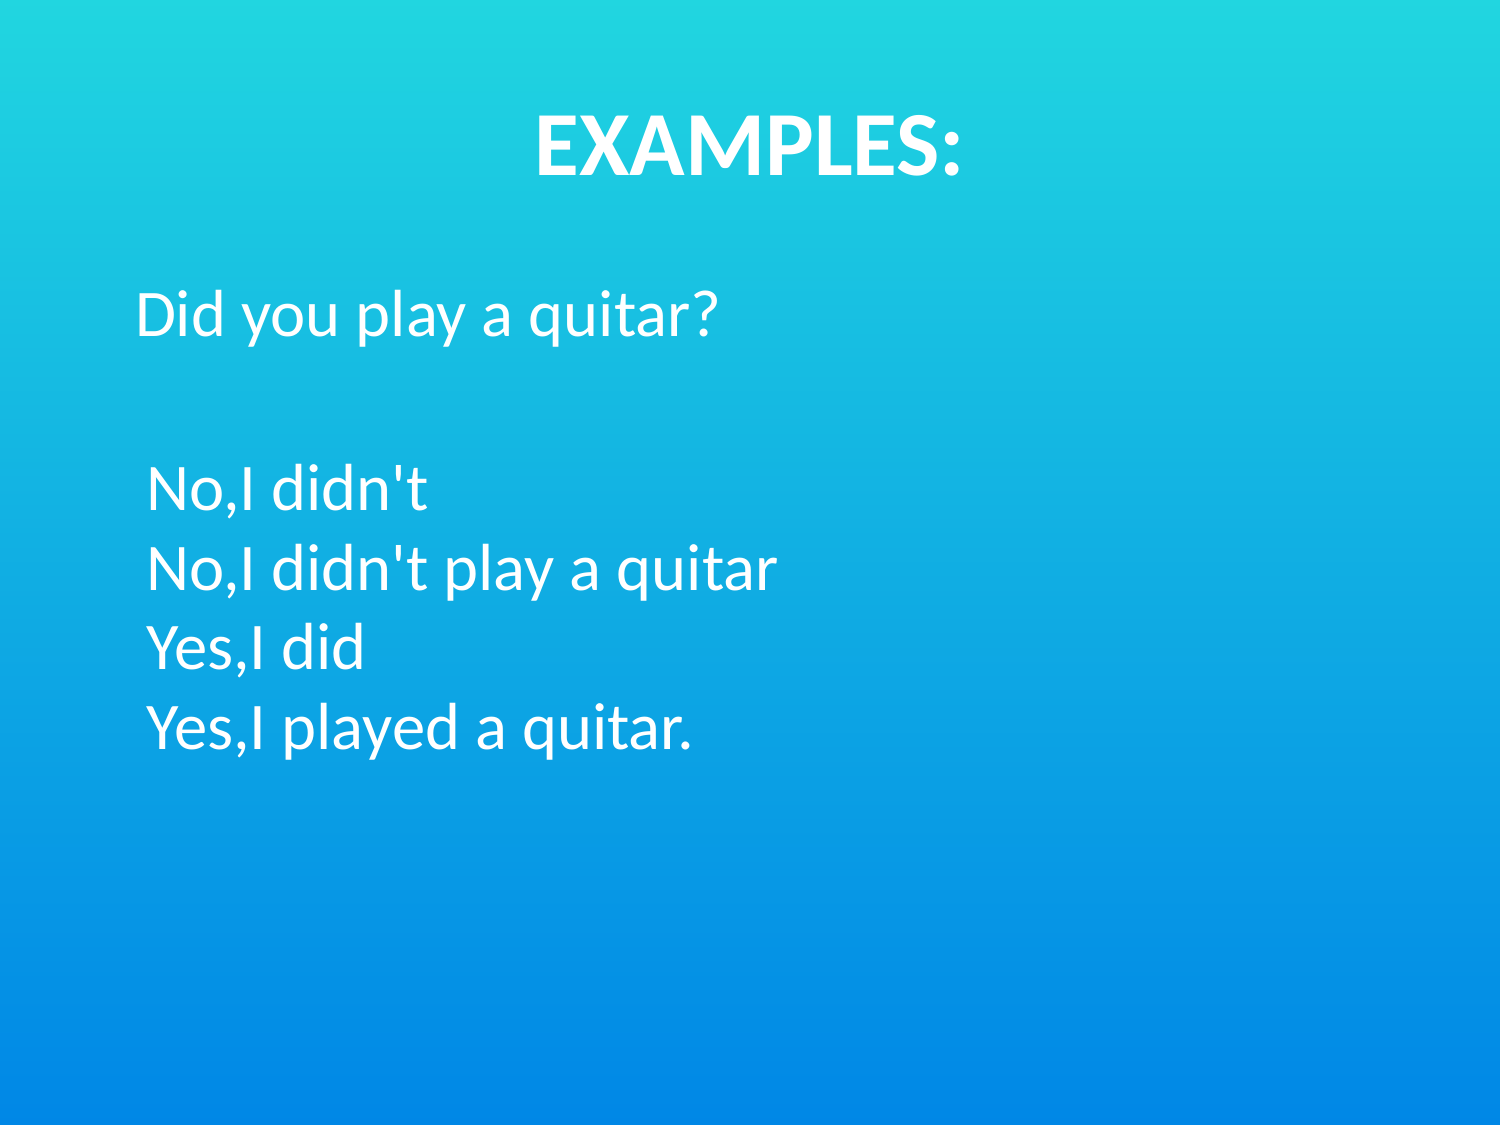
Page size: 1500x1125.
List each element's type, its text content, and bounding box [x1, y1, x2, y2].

list Did you play a quitar? No,I didn't No,I didn't play a quitar Yes,I did Yes,I played a quitar. [75, 262, 1425, 1005]
title EXAMPLES: [75, 45, 1425, 233]
